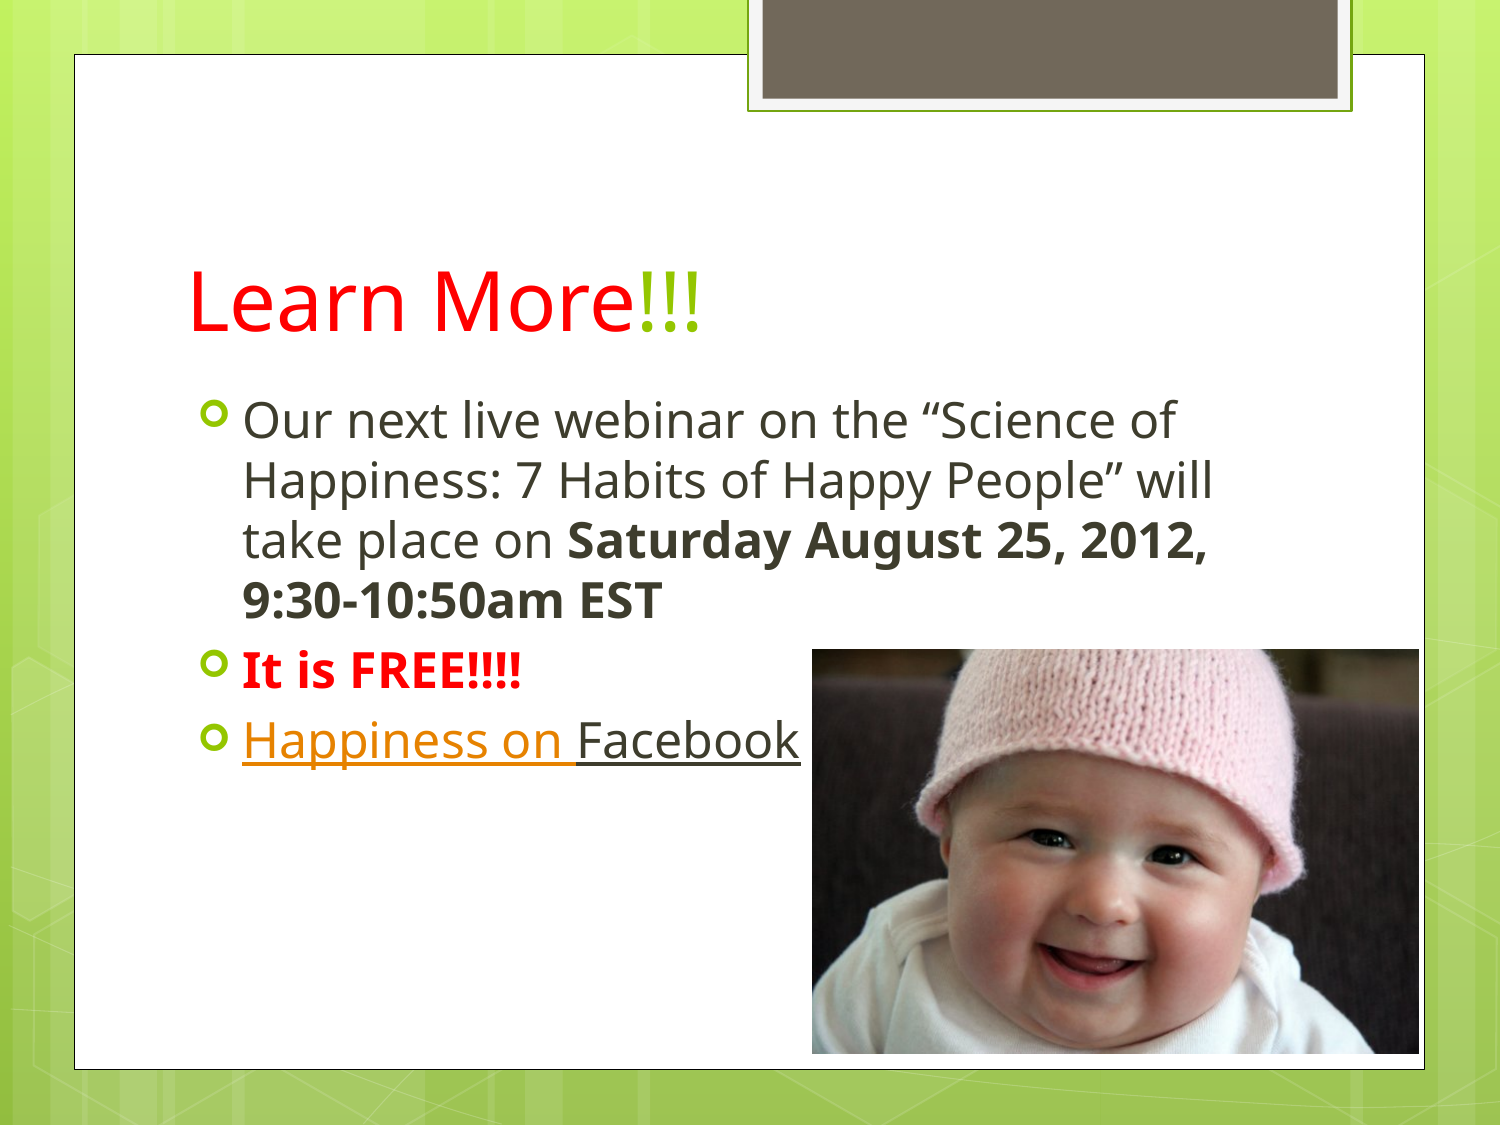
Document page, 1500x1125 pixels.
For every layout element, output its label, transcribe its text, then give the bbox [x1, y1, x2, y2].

list Our next live webinar on the “Science of Happiness: 7 Habits of Happy People” will take place on Saturday August 25, 2012, 9:30-10:50am EST It is FREE!!!! Happiness on Facebook [171, 381, 1283, 957]
picture [812, 649, 1419, 1054]
title Learn More!!! [171, 168, 1324, 357]
